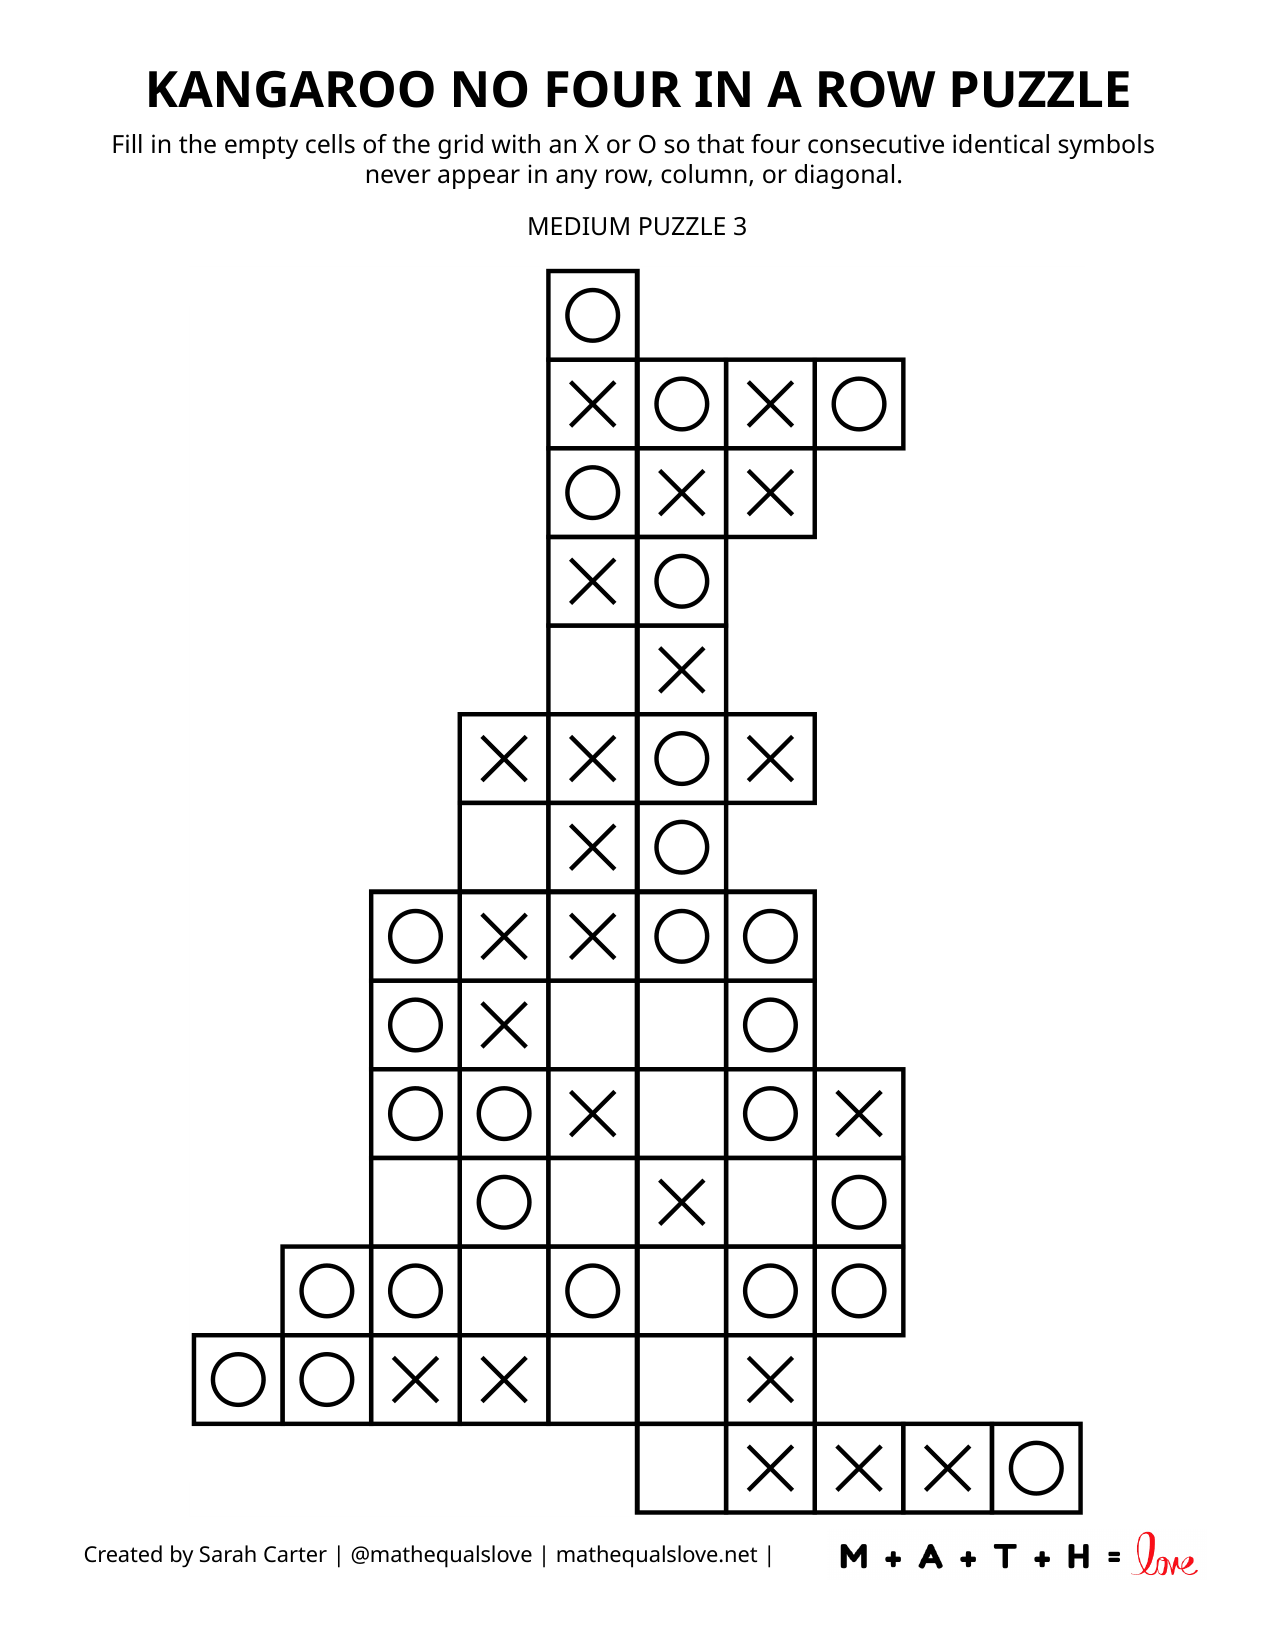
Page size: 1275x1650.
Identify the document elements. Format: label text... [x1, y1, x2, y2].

picture [188, 266, 1086, 1518]
text_box MEDIUM PUZZLE 3 [189, 210, 1086, 262]
text_box Fill in the empty cells of the grid with an X or O so that four consecutive identical symbols never appear in any row, column, or diagonal. [0, 120, 1275, 196]
text_box KANGAROO NO FOUR IN A ROW PUZZLE [66, 49, 1211, 120]
text_box Created by Sarah Carter | @mathequalslove | mathequalslove.net | [68, 1533, 826, 1575]
picture [826, 1528, 1207, 1580]
